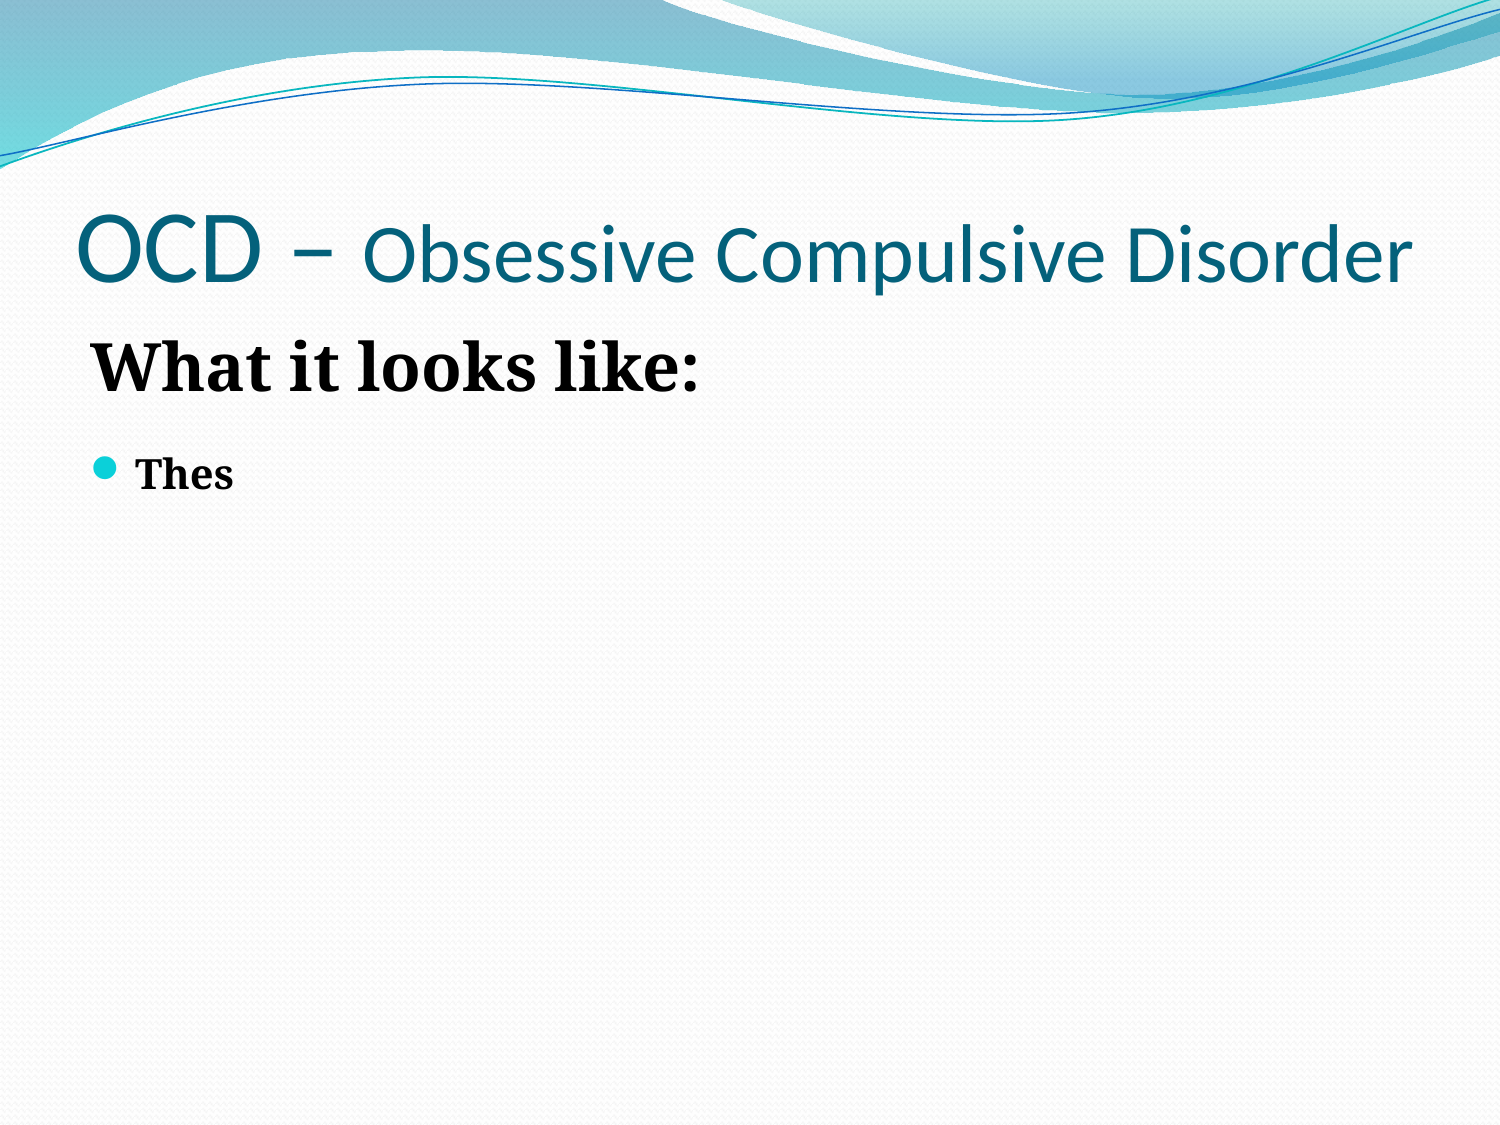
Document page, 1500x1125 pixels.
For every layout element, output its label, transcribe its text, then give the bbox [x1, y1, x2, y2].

list What it looks like: Thes [74, 317, 1426, 1038]
title OCD – Obsessive Compulsive Disorder [74, 115, 1426, 304]
